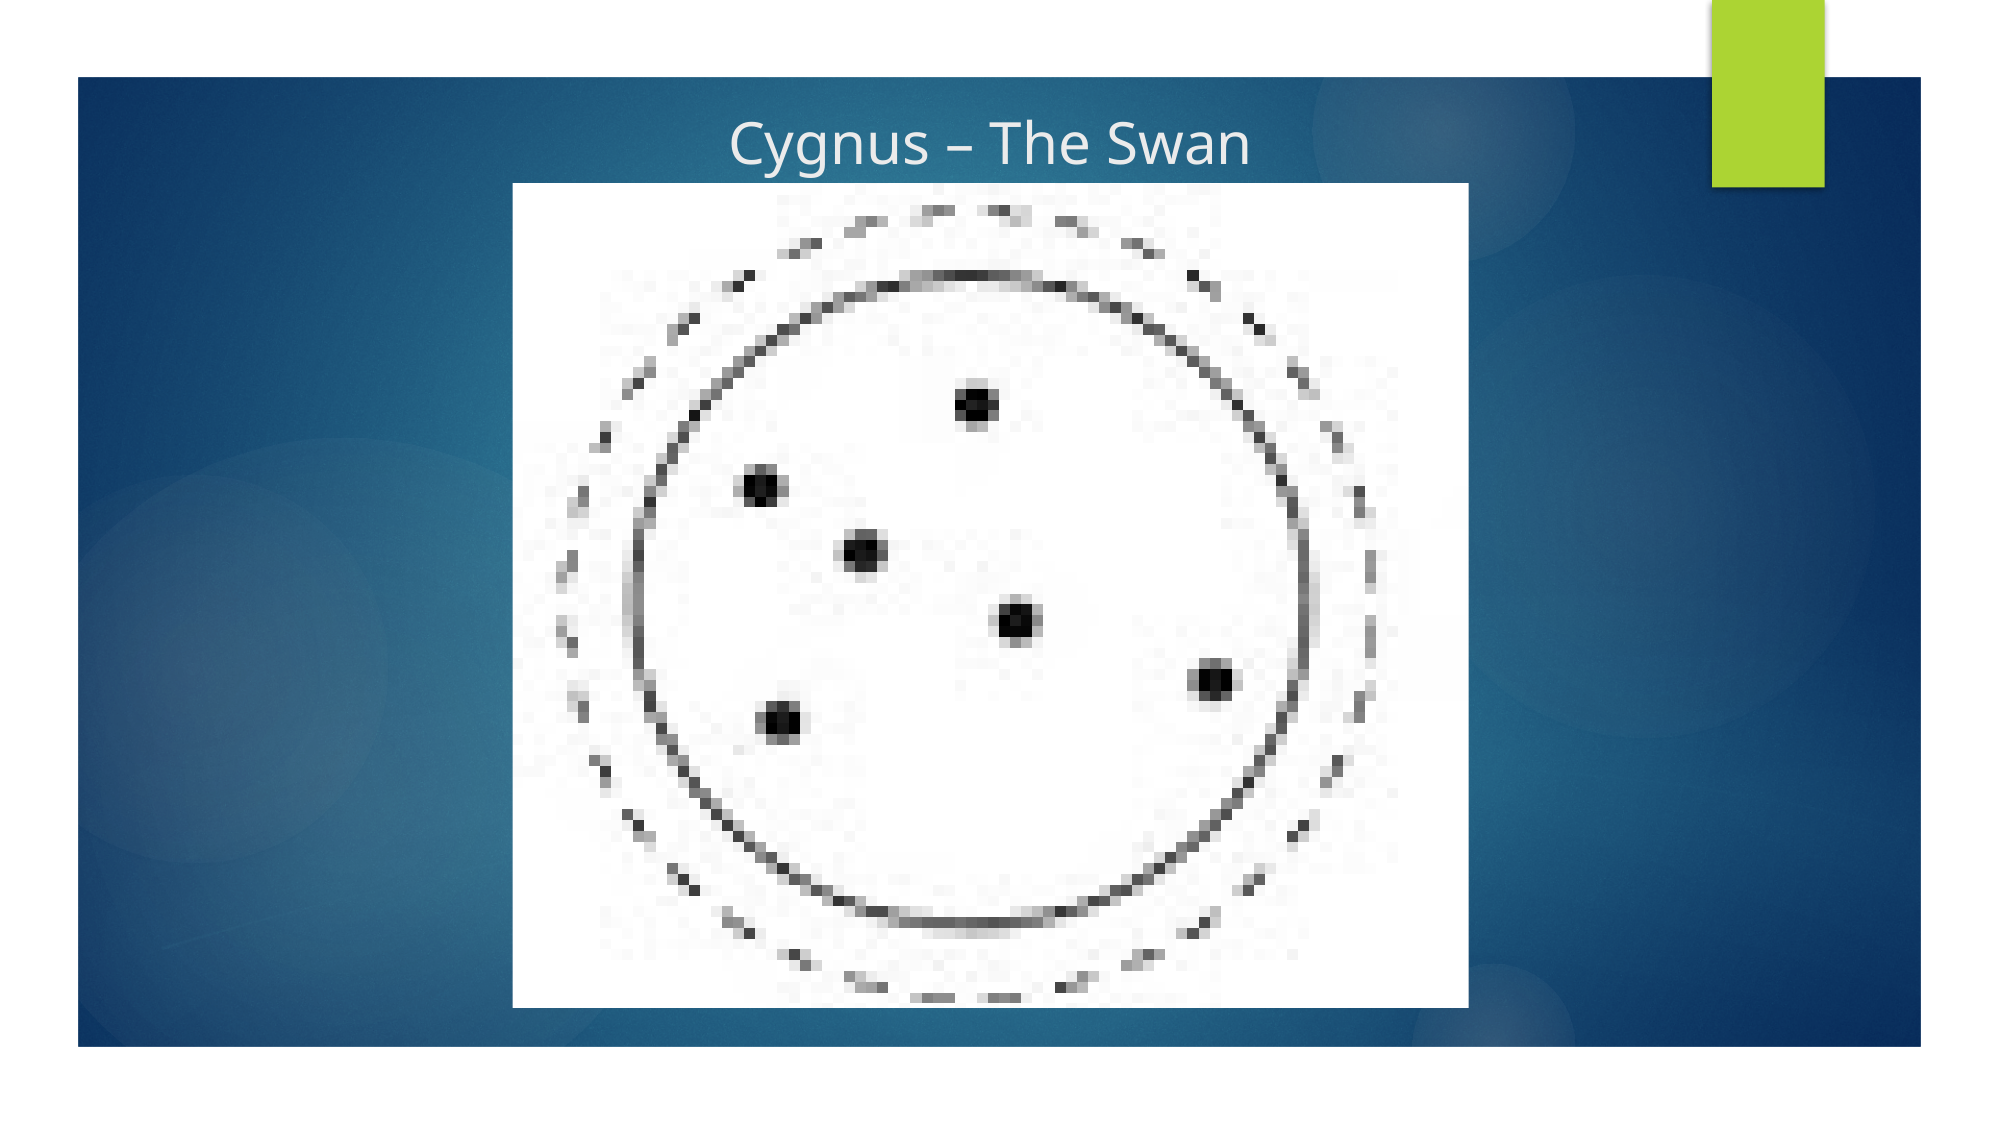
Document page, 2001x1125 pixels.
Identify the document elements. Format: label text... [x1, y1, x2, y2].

title Cygnus – The Swan [266, 78, 1715, 184]
picture [512, 183, 1469, 1008]
